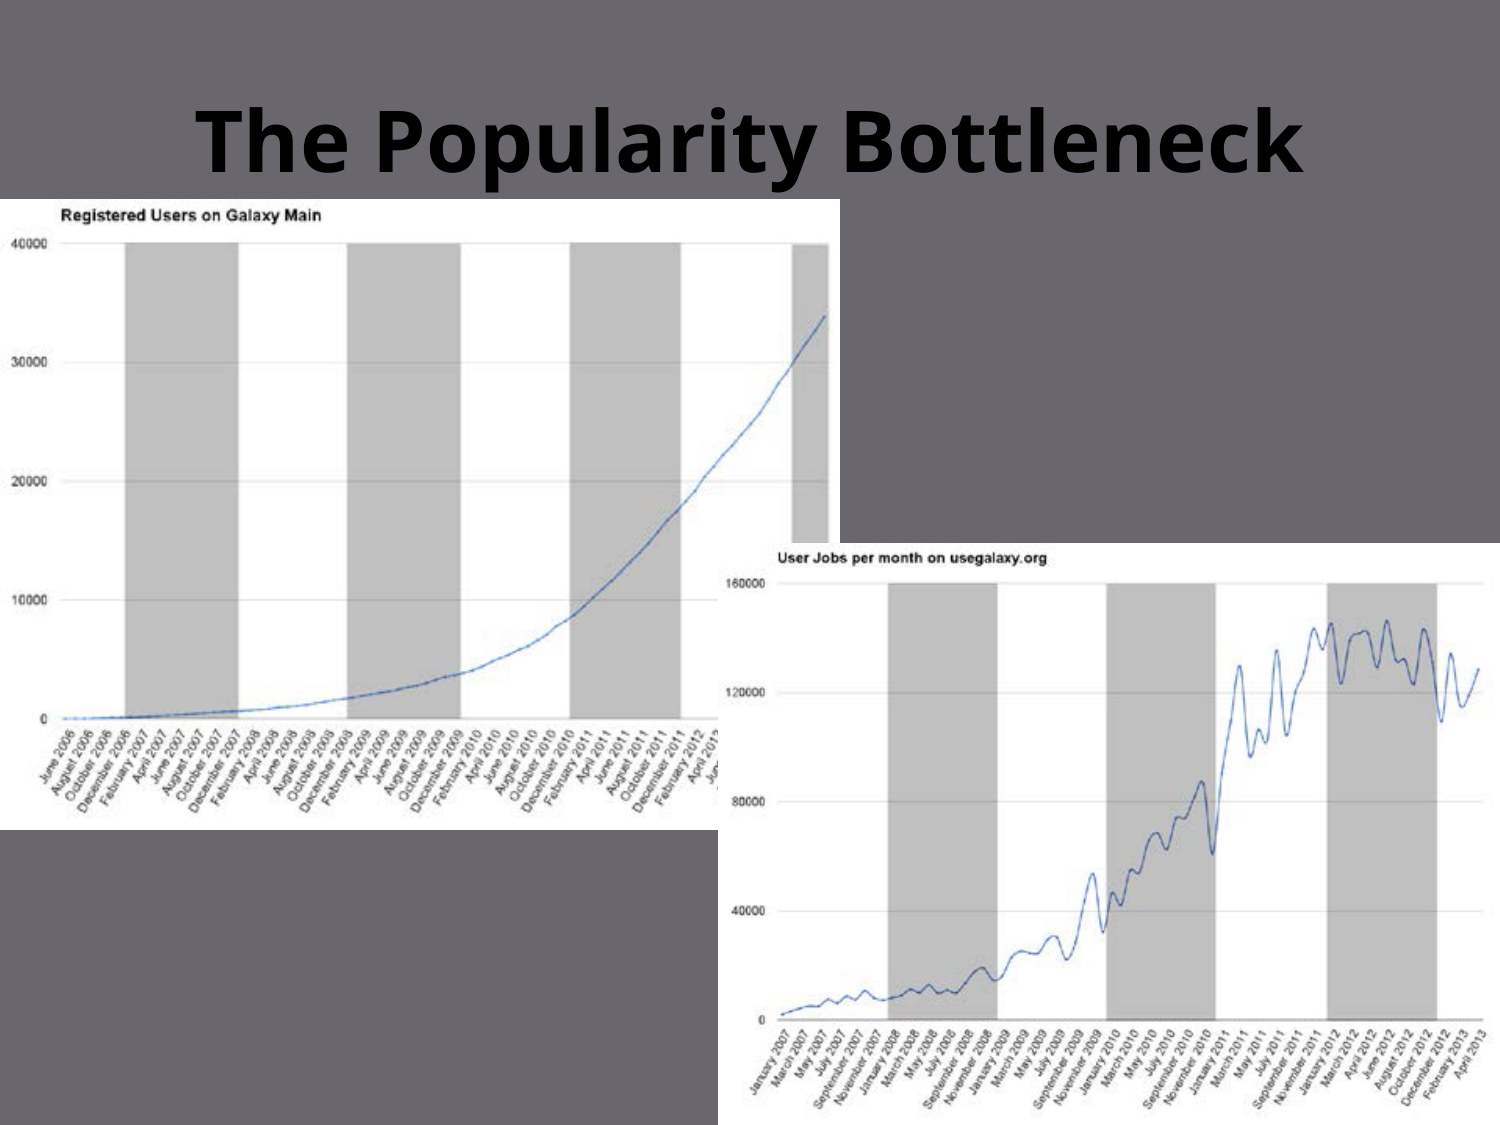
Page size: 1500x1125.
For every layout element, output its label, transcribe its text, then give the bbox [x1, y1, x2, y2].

title The Popularity Bottleneck [75, 45, 1425, 233]
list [0, 199, 841, 831]
picture [718, 543, 1500, 1125]
